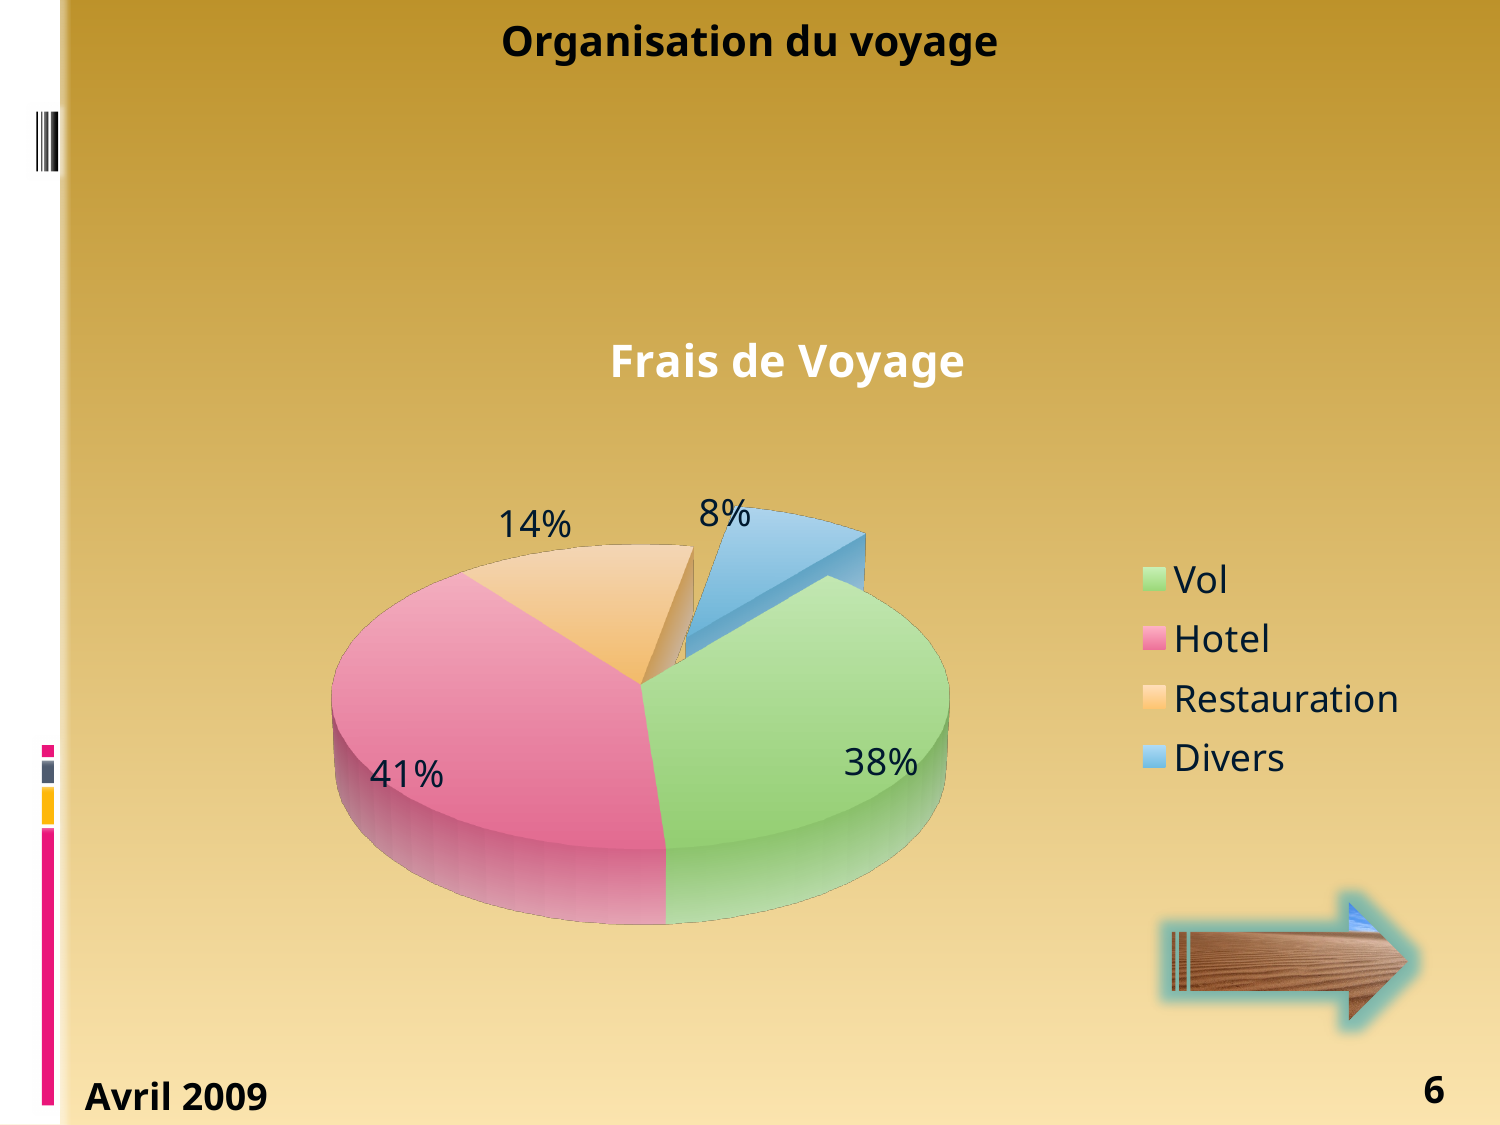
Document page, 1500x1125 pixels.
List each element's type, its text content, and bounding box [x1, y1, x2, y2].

footer Organisation du voyage [447, 0, 1053, 73]
slide_number Avril 2009 [70, 1065, 340, 1125]
slide_number 6 [1408, 1055, 1500, 1125]
chart [149, 292, 1426, 1044]
